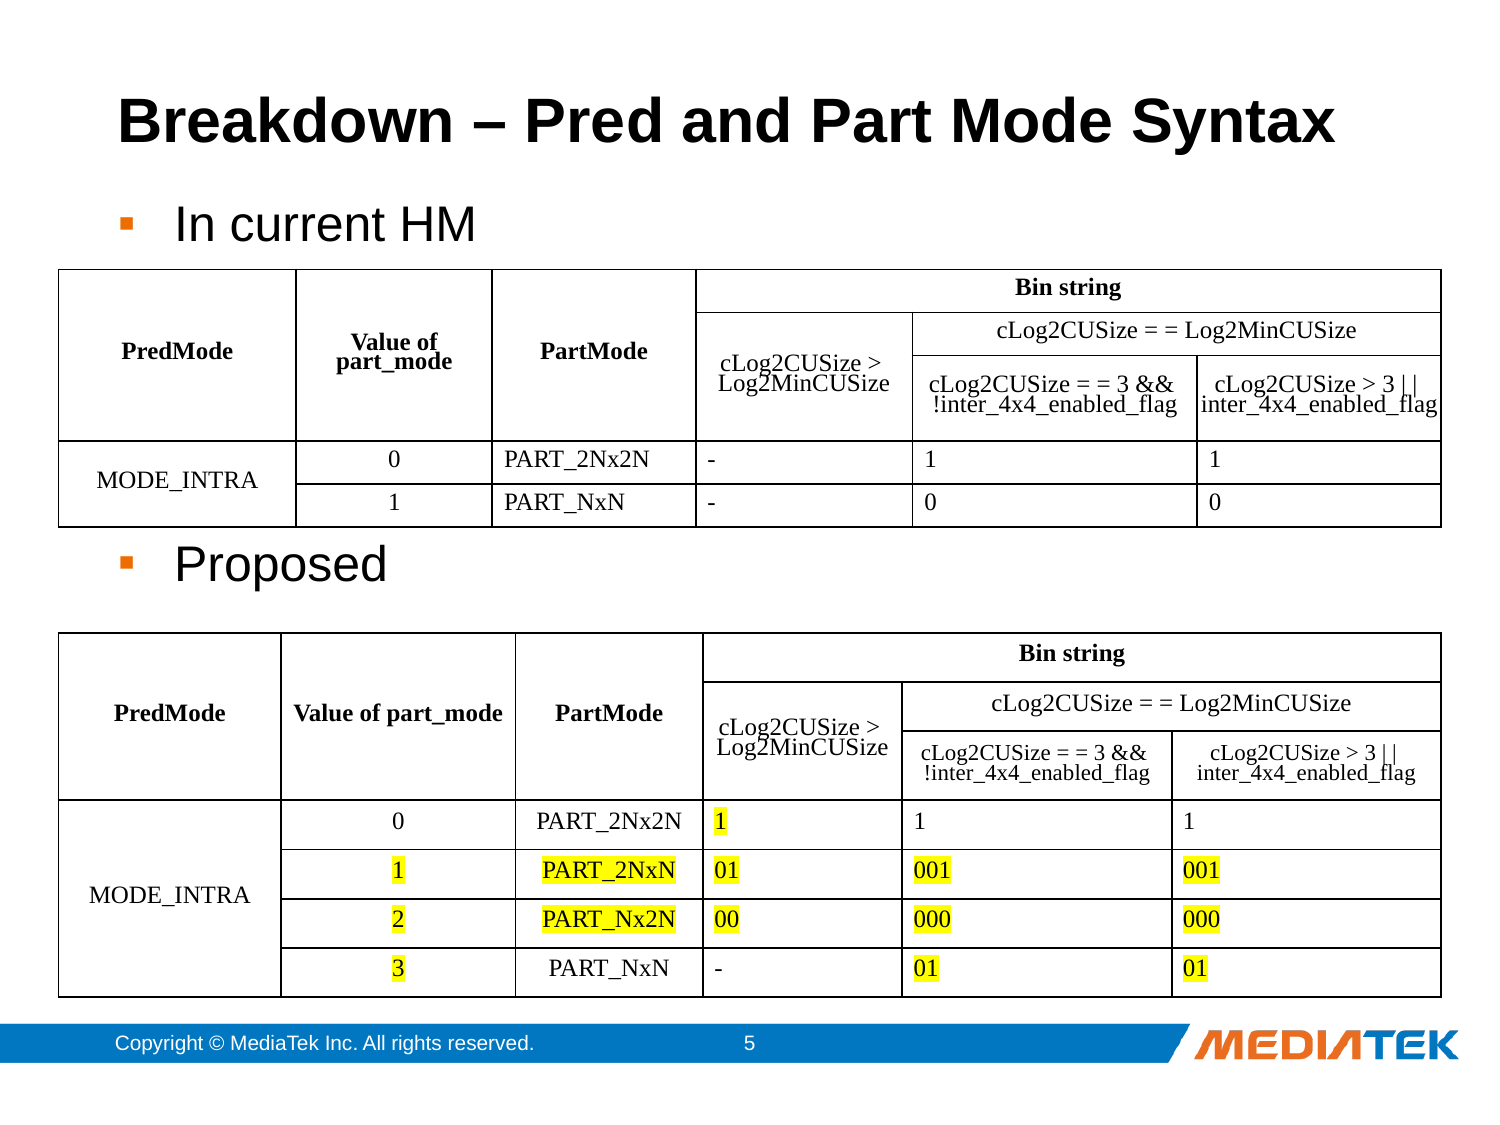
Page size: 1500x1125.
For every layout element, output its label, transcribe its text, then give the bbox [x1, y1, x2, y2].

table_cell PART_NxN [493, 485, 695, 526]
table_cell 1 [704, 801, 901, 849]
table_cell 1 [282, 850, 515, 898]
table_cell 01 [1173, 949, 1440, 996]
table_cell cLog2CUSize = = 3 && !inter_4x4_enabled_flag [913, 356, 1196, 440]
table_cell 0 [1198, 485, 1440, 526]
table_header PredMode [59, 270, 295, 440]
table_header Value of part_mode [282, 634, 515, 799]
table_cell PART_NxN [516, 949, 702, 996]
table_cell 01 [903, 949, 1171, 996]
table_cell - [697, 442, 912, 483]
table_header Value of part_mode [297, 270, 491, 440]
table_cell 1 [903, 801, 1171, 849]
table_cell 01 [704, 850, 901, 898]
table_cell 000 [1173, 900, 1440, 947]
table_cell 3 [282, 949, 515, 996]
table_cell cLog2CUSize = = Log2MinCUSize [913, 313, 1440, 355]
list In current HM Proposed [102, 528, 1425, 632]
list In current HM Proposed [102, 184, 1425, 269]
table_cell 000 [903, 900, 1171, 947]
picture [573, 1023, 711, 1063]
table_cell - [704, 949, 901, 996]
table_header Bin string [697, 270, 1440, 312]
table_cell cLog2CUSize > Log2MinCUSize [697, 313, 912, 440]
table_cell cLog2CUSize > 3 | | inter_4x4_enabled_flag [1198, 356, 1440, 440]
table_cell PART_Nx2N [516, 900, 702, 947]
table_cell 001 [1173, 850, 1440, 898]
table_cell 2 [282, 900, 515, 947]
table_cell cLog2CUSize = = Log2MinCUSize [903, 683, 1440, 730]
table_cell 0 [297, 442, 491, 483]
table_cell PART_2NxN [516, 850, 702, 898]
table_header Bin string [704, 634, 1440, 681]
picture [789, 1023, 1459, 1063]
table_cell 1 [1198, 442, 1440, 483]
table_cell PART_2Nx2N [516, 801, 702, 849]
slide_number 4 [711, 1022, 789, 1090]
table_cell cLog2CUSize = = 3 && !inter_4x4_enabled_flag [903, 732, 1171, 799]
table_cell 0 [913, 485, 1196, 526]
table_cell 1 [1173, 801, 1440, 849]
table_cell - [697, 485, 912, 526]
table_cell MODE_INTRA [59, 442, 295, 526]
table_cell 00 [704, 900, 901, 947]
table_header PartMode [516, 634, 702, 799]
table_cell cLog2CUSize > 3 | | inter_4x4_enabled_flag [1173, 732, 1440, 799]
table_header PredMode [59, 634, 280, 799]
table_cell 0 [282, 801, 515, 849]
title Breakdown – Pred and Part Mode Syntax [101, 62, 1425, 172]
table_header PartMode [493, 270, 695, 440]
table_cell MODE_INTRA [59, 801, 280, 996]
table_cell 1 [913, 442, 1196, 483]
footer Copyright © MediaTek Inc. All rights reserved. [99, 1022, 573, 1090]
table_cell cLog2CUSize > Log2MinCUSize [704, 683, 901, 799]
table_cell 1 [297, 485, 491, 526]
picture [0, 1023, 99, 1063]
table_cell 001 [903, 850, 1171, 898]
table_cell PART_2Nx2N [493, 442, 695, 483]
